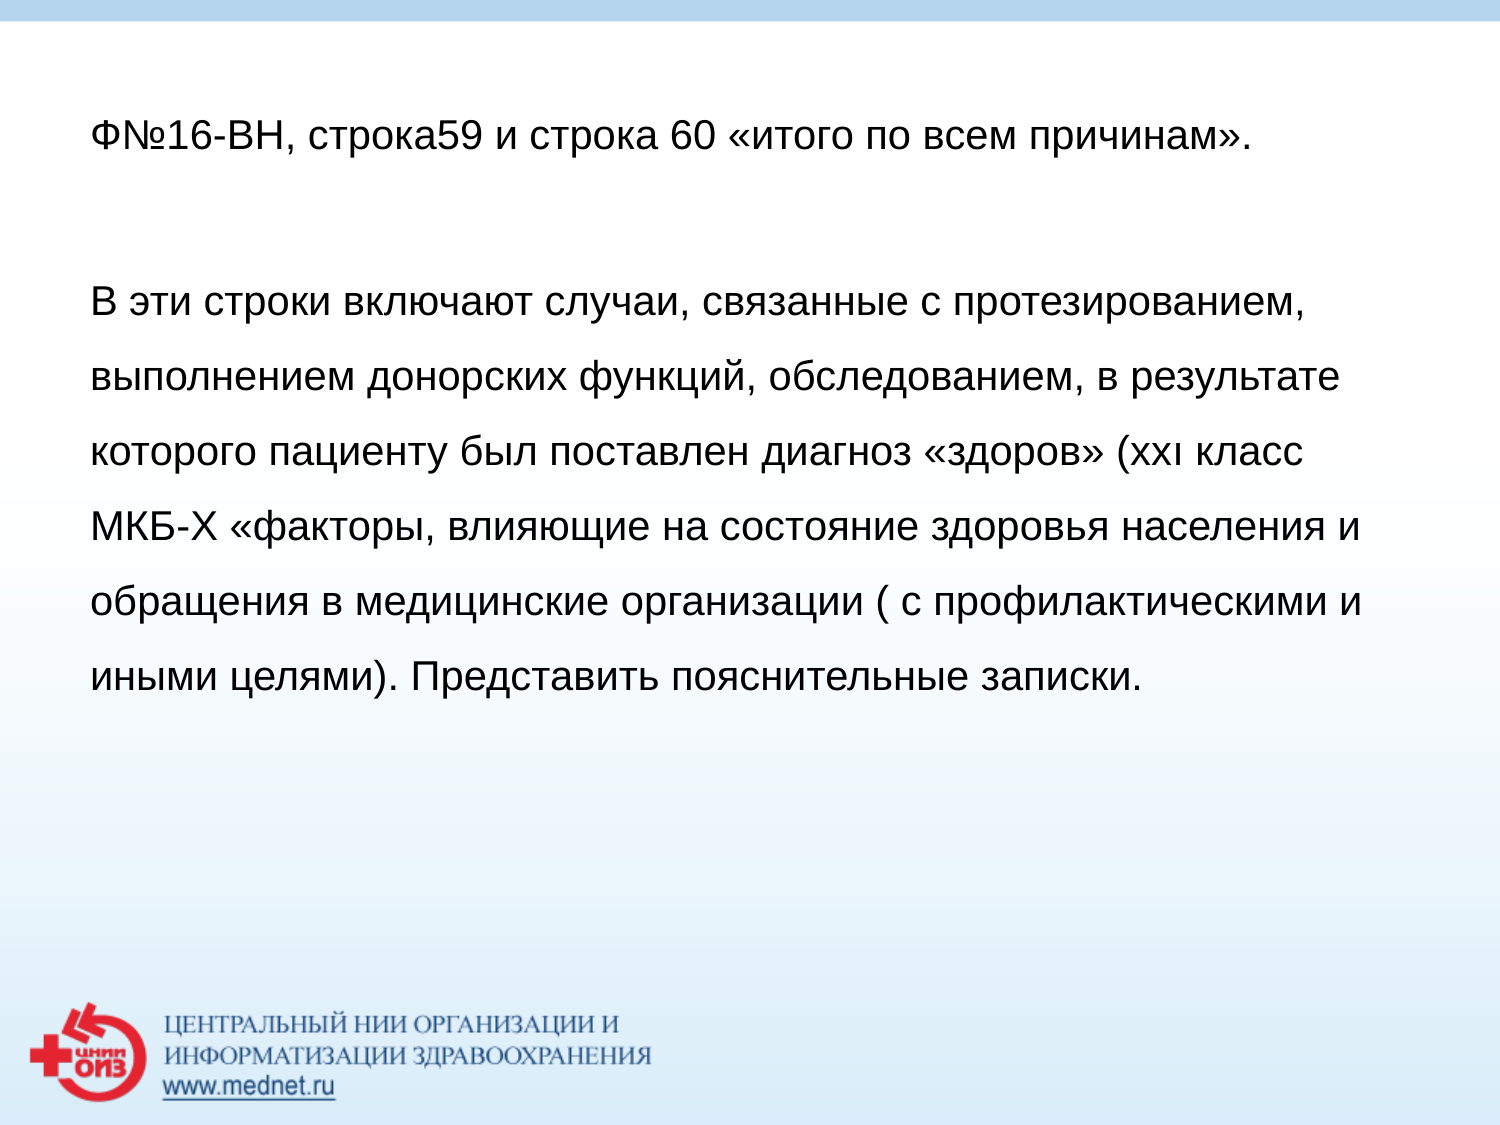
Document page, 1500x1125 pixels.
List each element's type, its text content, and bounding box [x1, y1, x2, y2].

list Ф№16-ВН, строка59 и строка 60 «итого по всем причинам». В эти строки включают случаи, связанные с протезированием, выполнением донорских функций, обследованием, в результате которого пациенту был поставлен диагноз «здоров» (ххı класс МКБ-Х «факторы, влияющие на состояние здоровья населения и обращения в медицинские организации ( с профилактическими и иными целями). Представить пояснительные записки. [75, 75, 1425, 963]
picture [0, 0, 1500, 1125]
